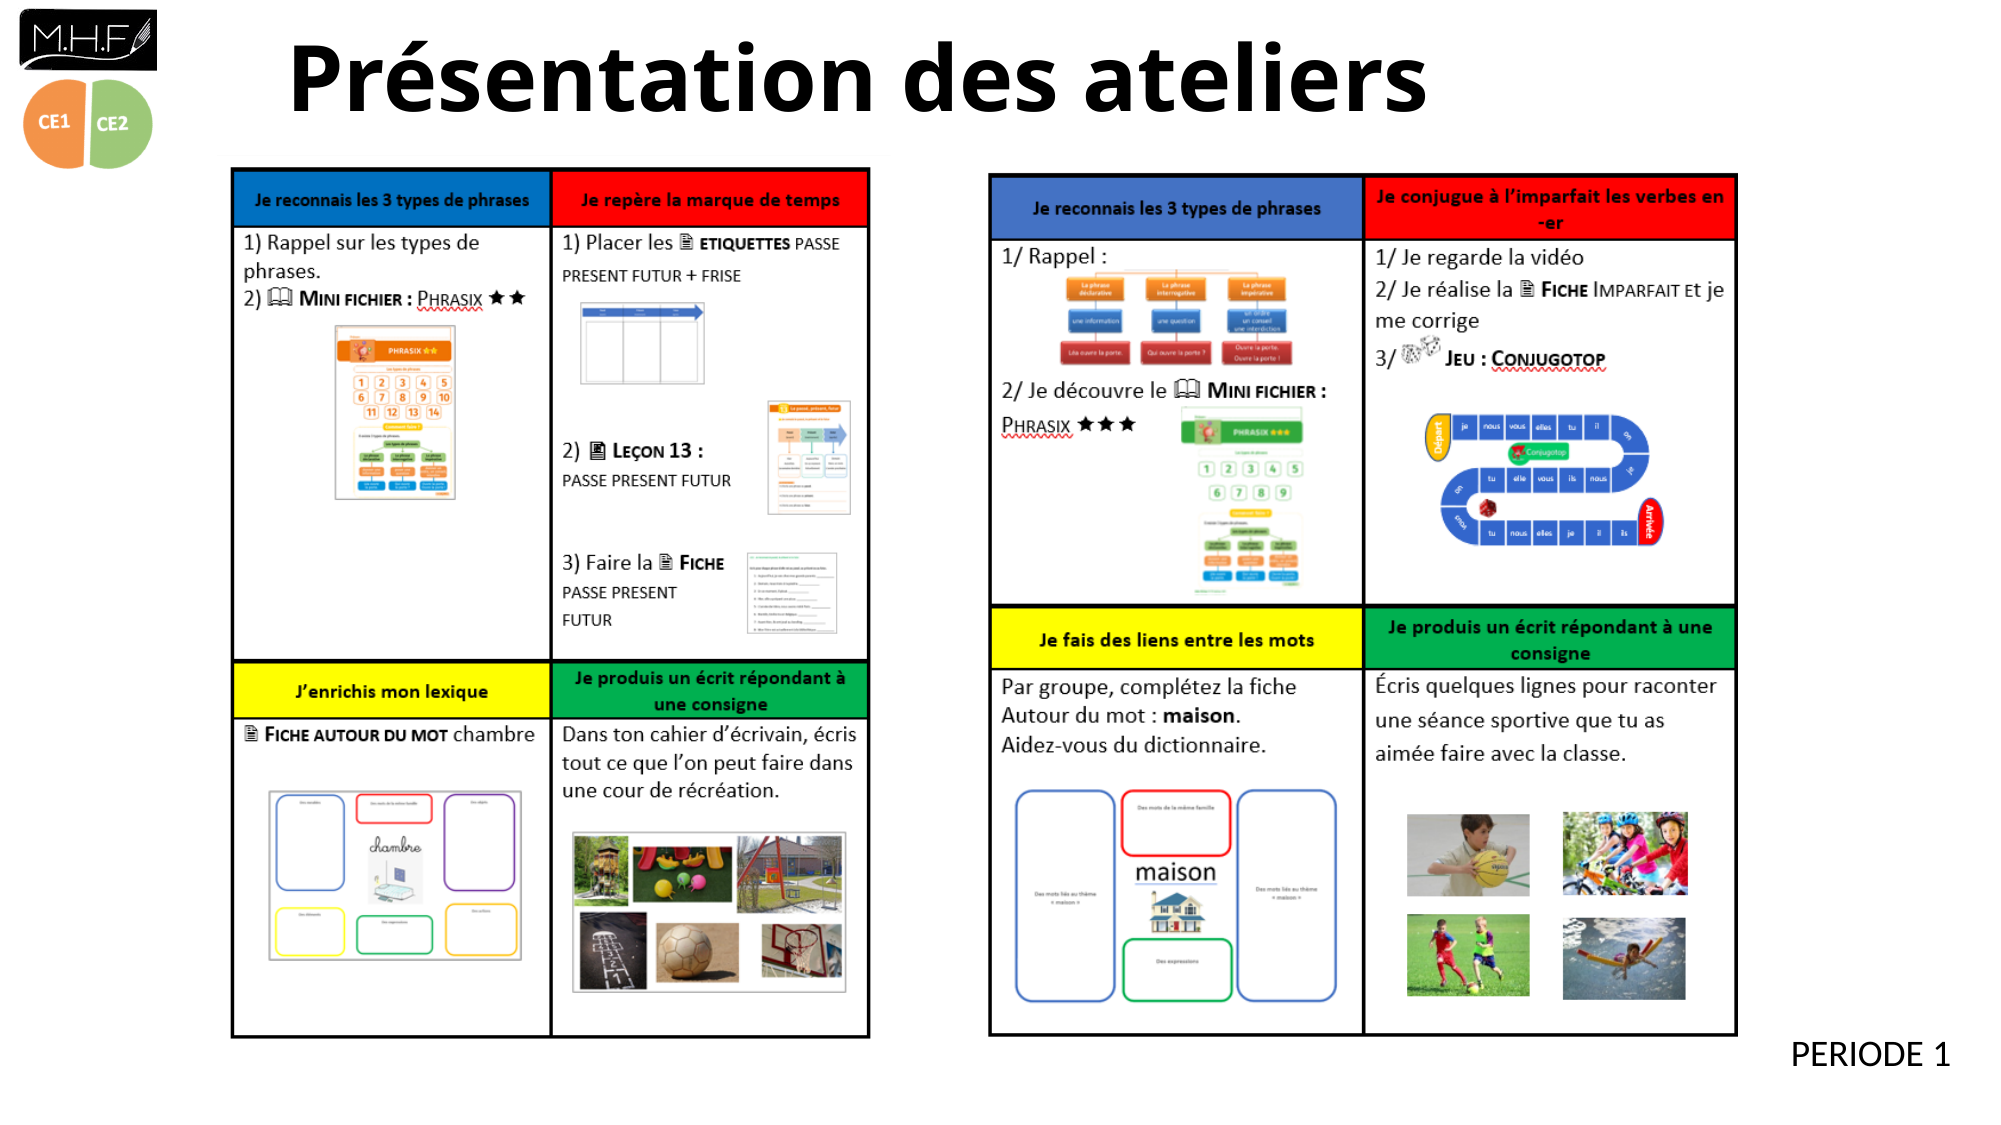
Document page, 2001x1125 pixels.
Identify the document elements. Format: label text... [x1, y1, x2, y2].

picture [1, 7, 177, 207]
text_box PERIODE 1 [1362, 1021, 1967, 1082]
picture [217, 155, 891, 1054]
picture [986, 166, 1738, 1038]
title Présentation des ateliers [271, 7, 1818, 156]
